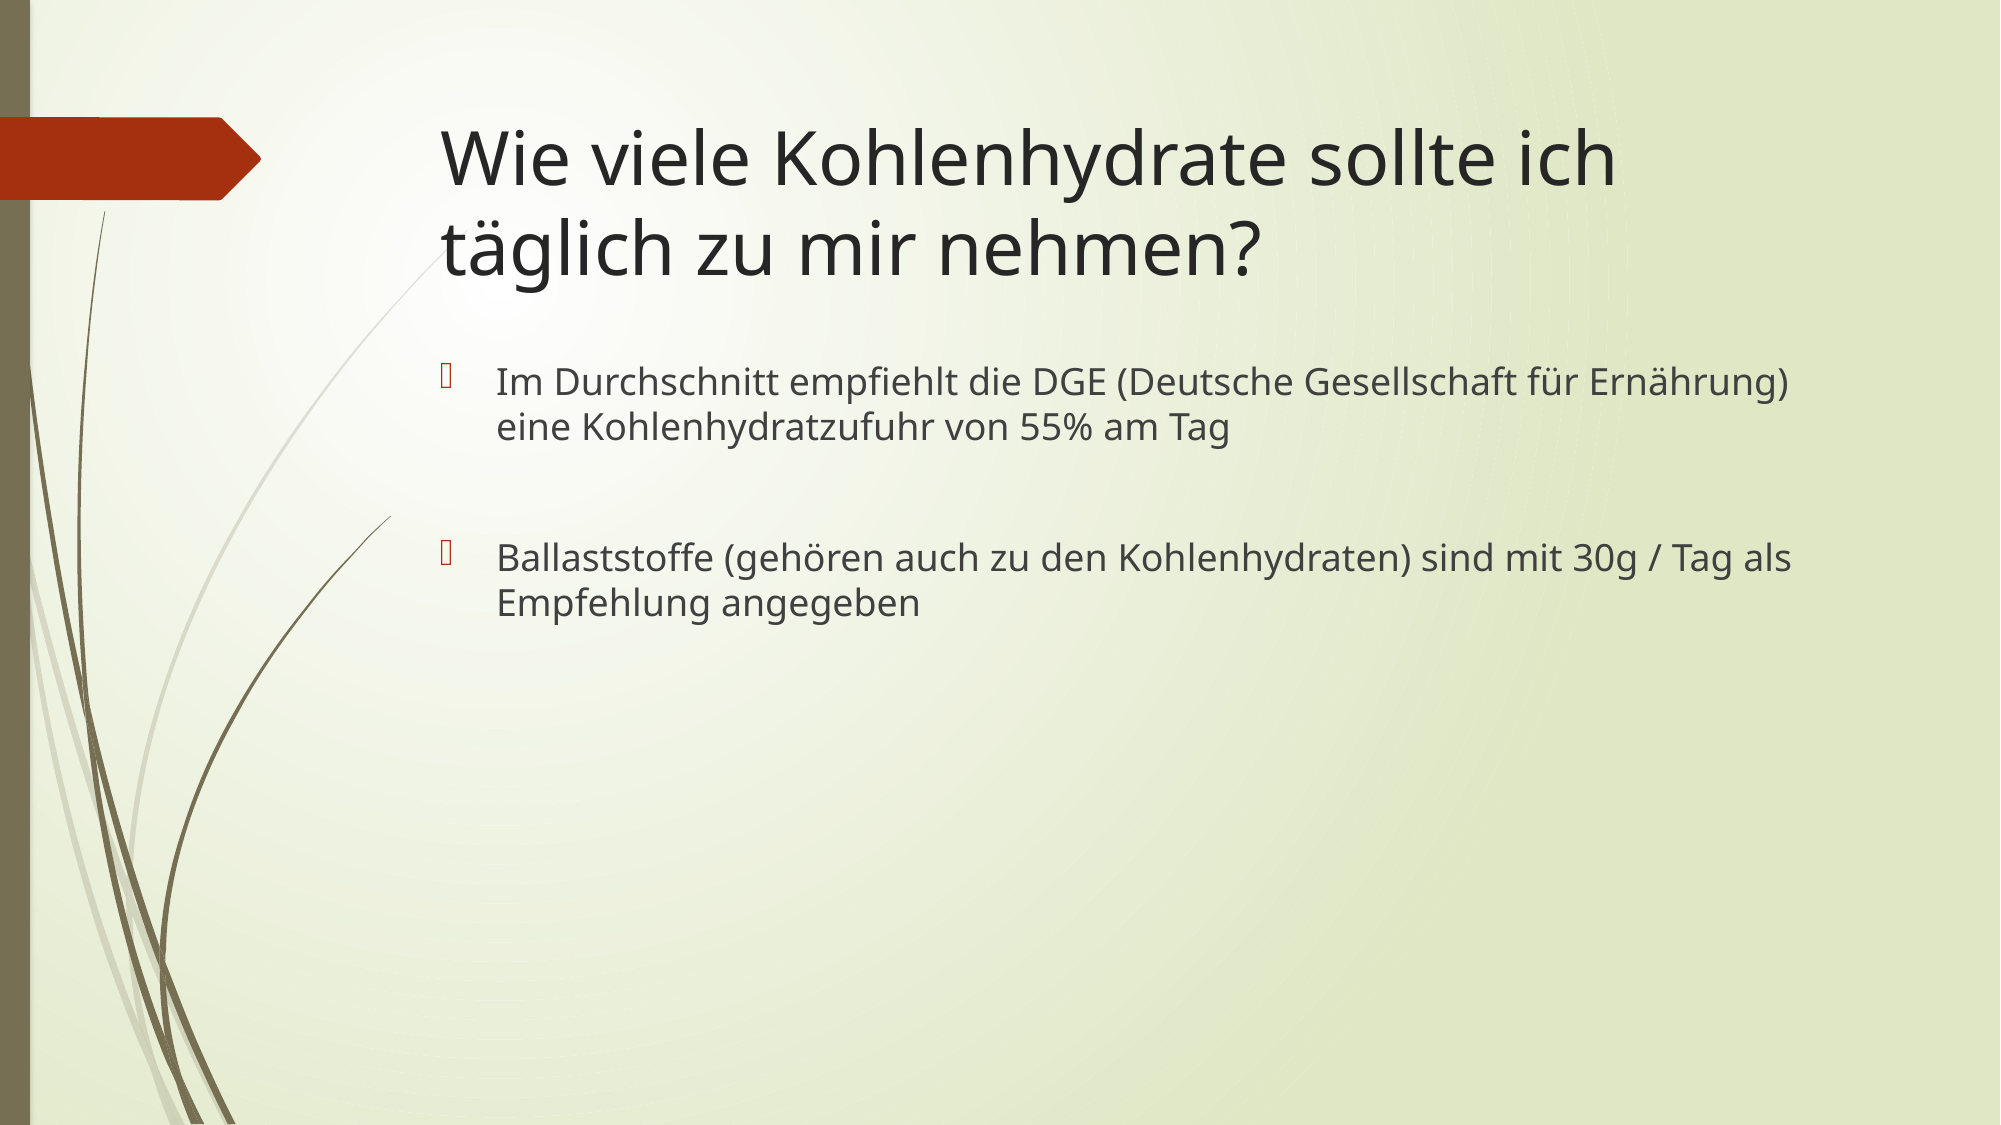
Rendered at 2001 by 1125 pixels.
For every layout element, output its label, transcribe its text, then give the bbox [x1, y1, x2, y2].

list Im Durchschnitt empfiehlt die DGE (Deutsche Gesellschaft für Ernährung) eine Kohlenhydratzufuhr von 55% am Tag Ballaststoffe (gehören auch zu den Kohlenhydraten) sind mit 30g / Tag als Empfehlung angegeben [424, 350, 1888, 970]
title Wie viele Kohlenhydrate sollte ich täglich zu mir nehmen? [425, 102, 1888, 313]
